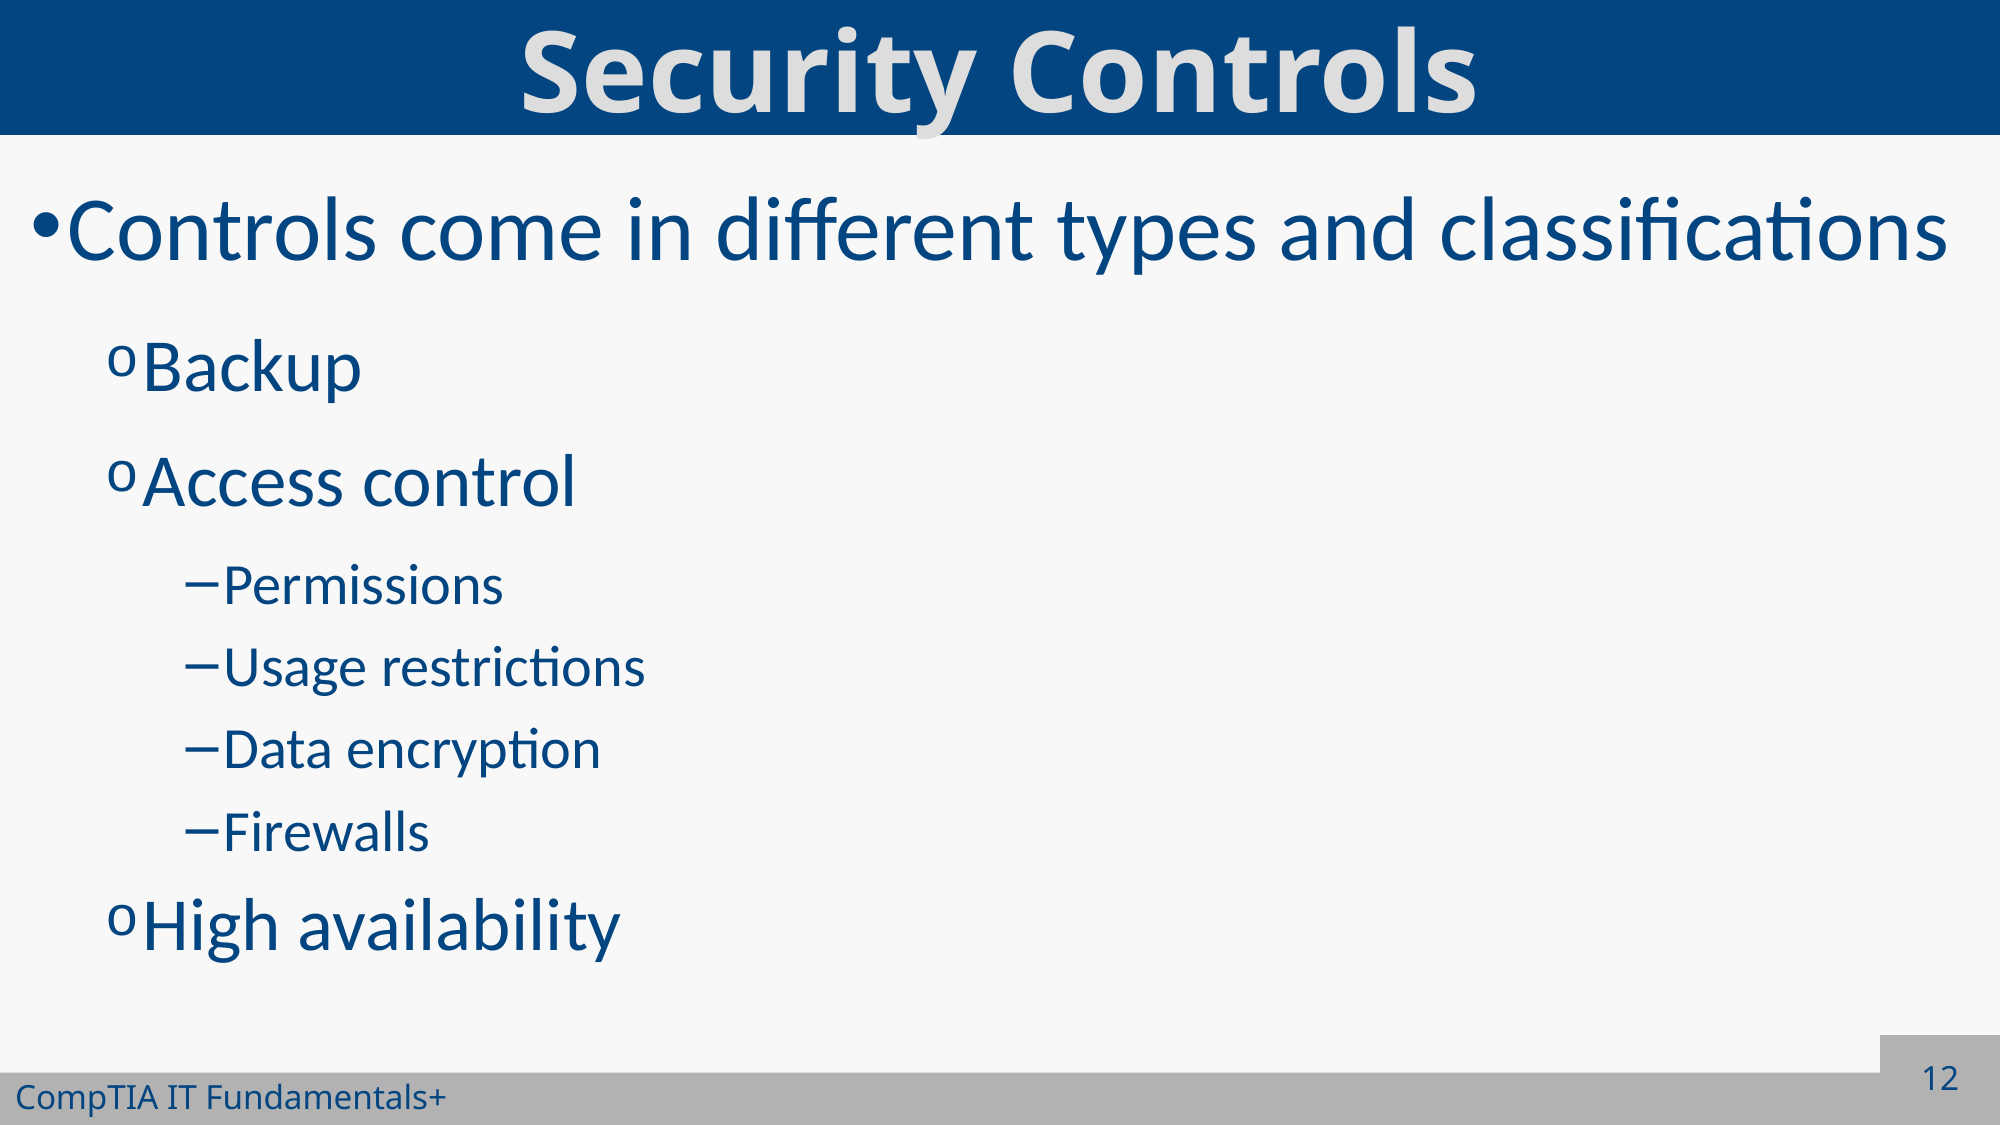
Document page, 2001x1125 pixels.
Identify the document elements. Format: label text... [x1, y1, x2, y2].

footer CompTIA IT Fundamentals+ [0, 1072, 1880, 1125]
title Security Controls [0, 0, 2000, 135]
slide_number 12 [1880, 1035, 2000, 1125]
list Controls come in different types and classifications Backup Access control Permissions Usage restrictions Data encryption Firewalls High availability [15, 149, 1980, 1065]
